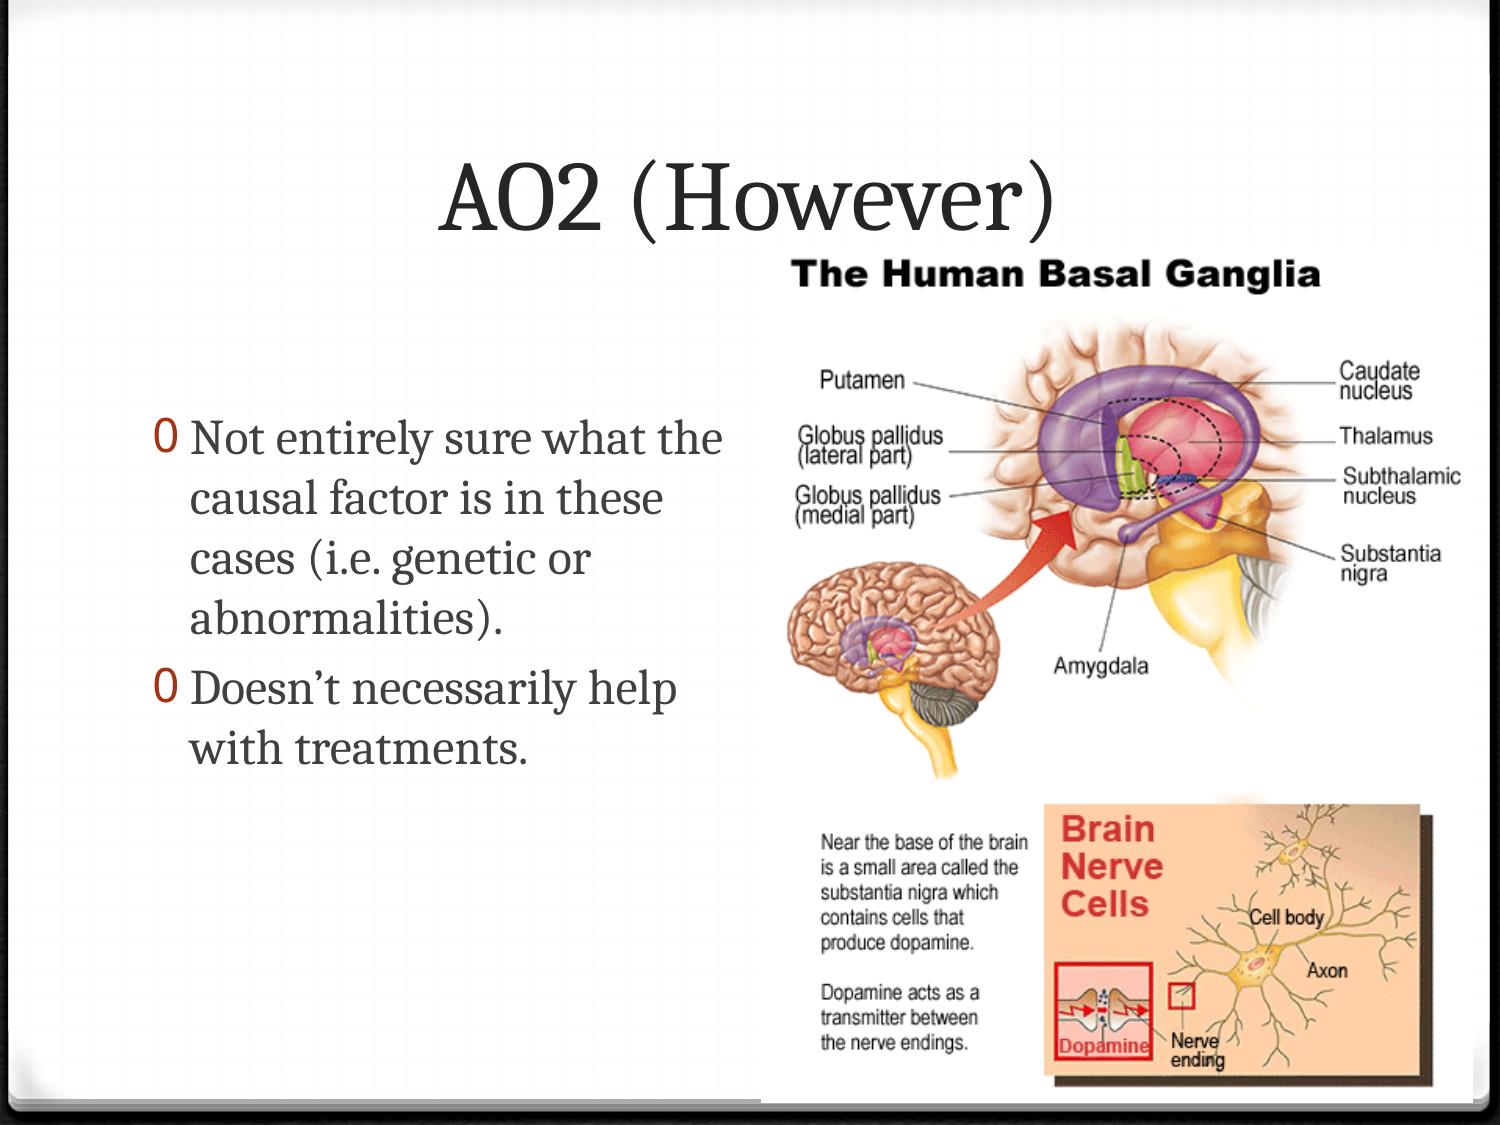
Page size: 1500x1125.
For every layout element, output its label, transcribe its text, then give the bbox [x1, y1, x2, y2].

title AO2 (However) [90, 71, 1410, 309]
picture [0, 0, 1500, 1125]
list Not entirely sure what the causal factor is in these cases (i.e. genetic or abnormalities). Doesn’t necessarily help with treatments. [137, 397, 755, 983]
